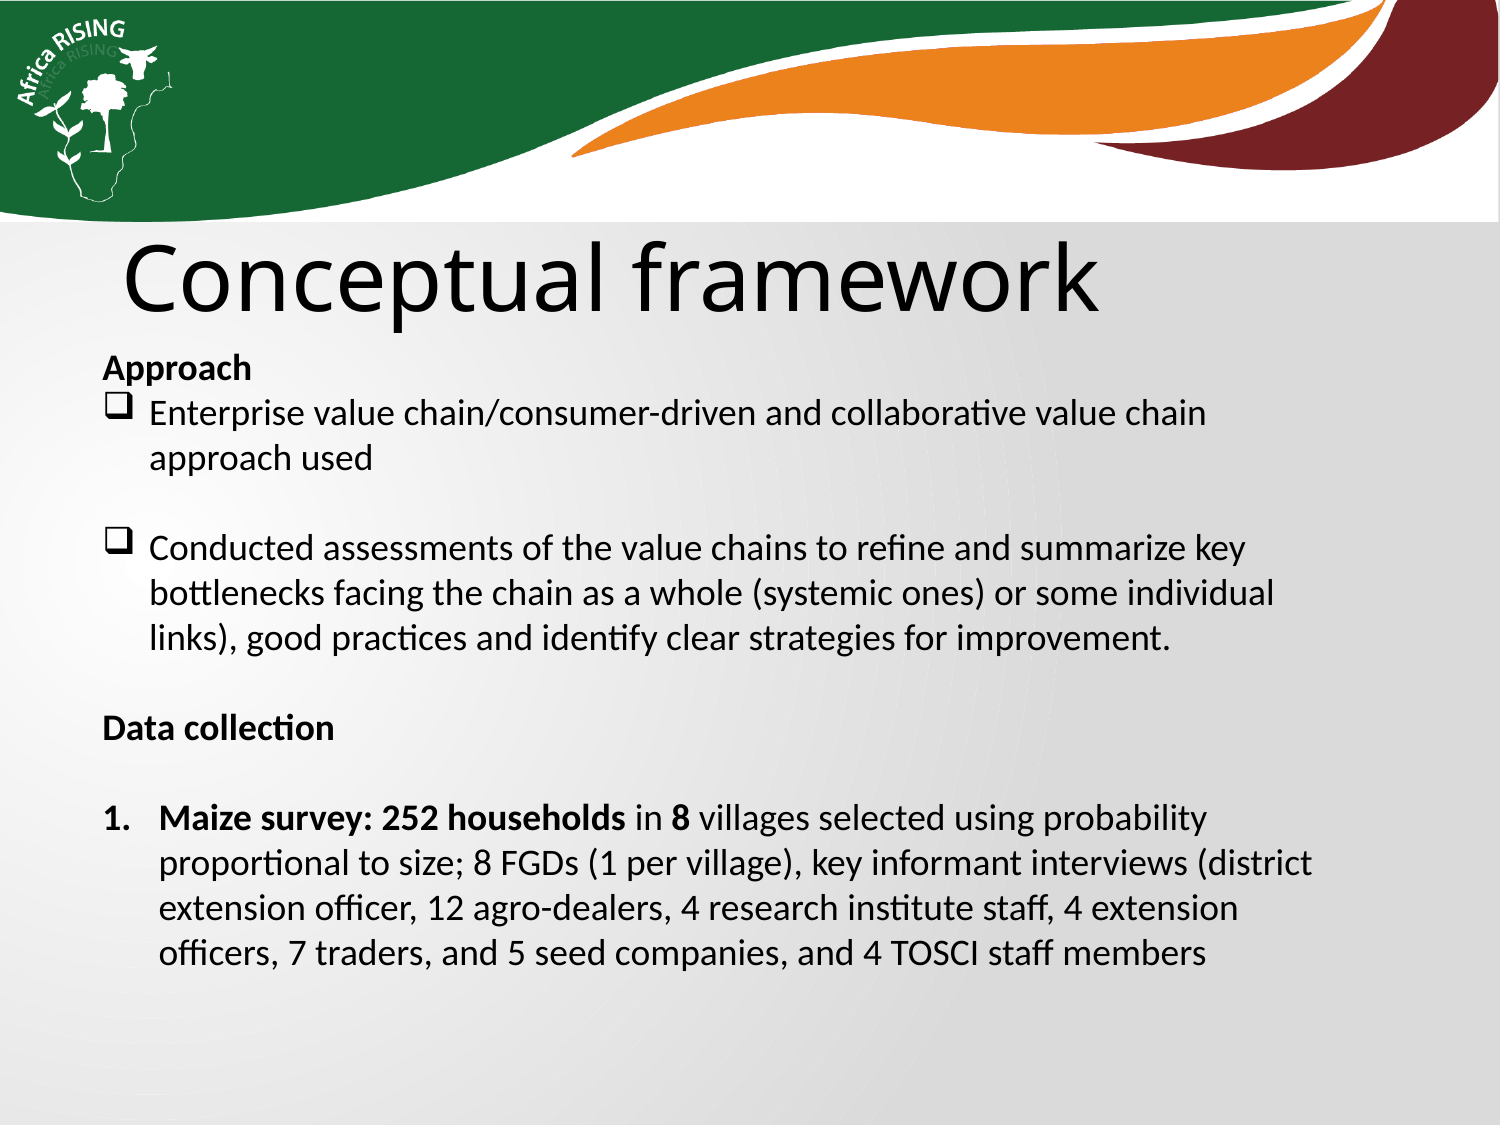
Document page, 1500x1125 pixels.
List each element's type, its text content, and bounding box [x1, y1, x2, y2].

list Conceptual framework [87, 212, 1363, 335]
text_box Approach Enterprise value chain/consumer-driven and collaborative value chain approach used Conducted assessments of the value chains to refine and summarize key bottlenecks facing the chain as a whole (systemic ones) or some individual links), good practices and identify clear strategies for improvement. Data collection Maize survey: 252 households in 8 villages selected using probability proportional to size; 8 FGDs (1 per village), key informant interviews (district extension officer, 12 agro-dealers, 4 research institute staff, 4 extension officers, 7 traders, and 5 seed companies, and 4 TOSCI staff members [87, 335, 1363, 1026]
picture [0, 0, 1499, 222]
